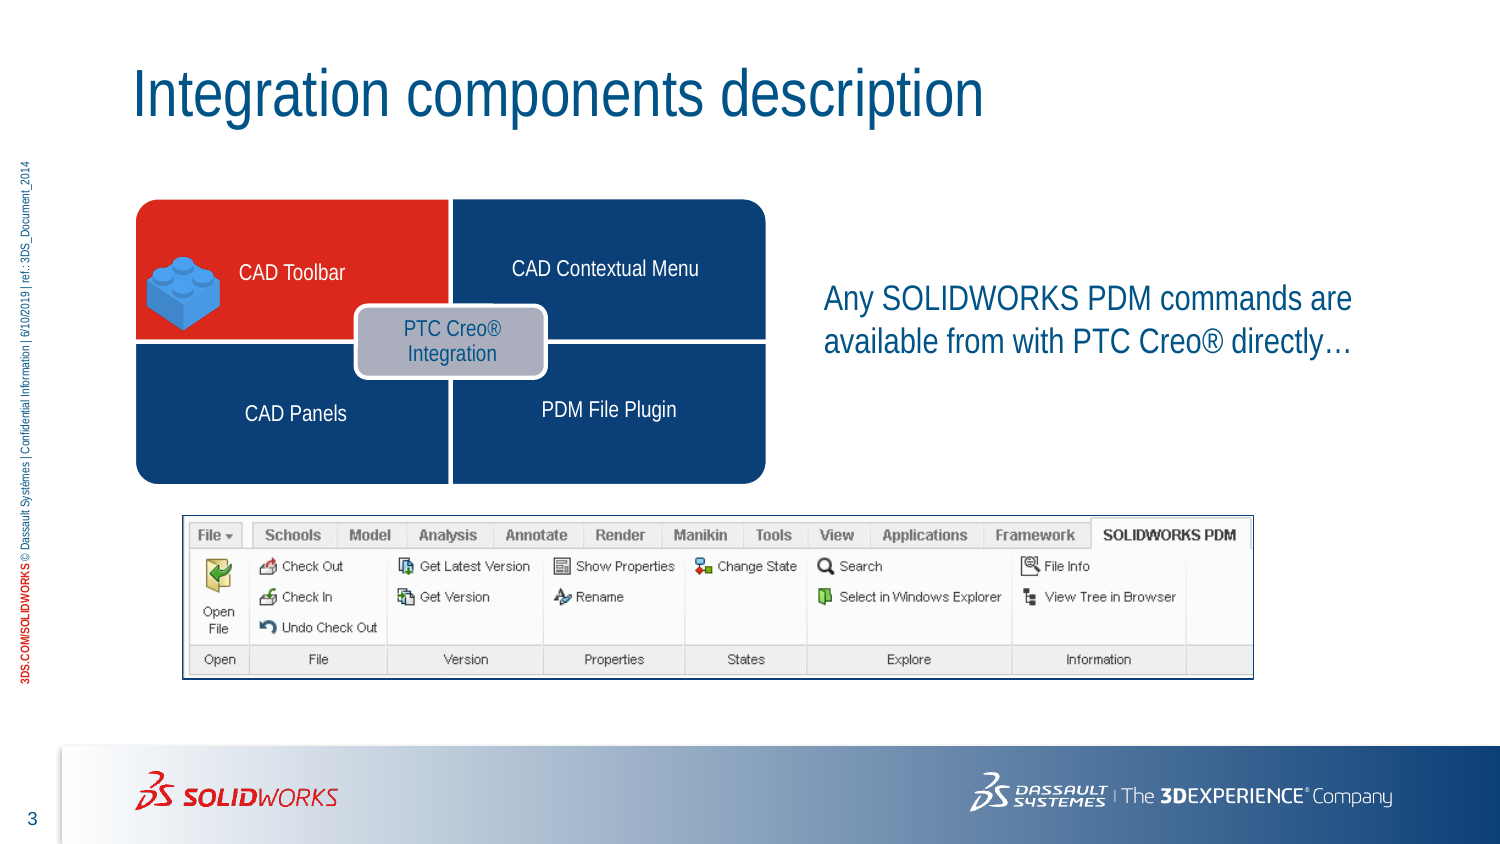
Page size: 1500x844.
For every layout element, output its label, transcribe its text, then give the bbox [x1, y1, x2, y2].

picture [182, 516, 1254, 679]
picture [962, 771, 1400, 812]
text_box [133, 197, 768, 487]
picture [135, 771, 338, 810]
text_box Any SOLIDWORKS PDM commands are available from with PTC Creo® directly… [809, 267, 1436, 368]
title Integration components description [118, 59, 1418, 121]
picture [145, 256, 221, 331]
